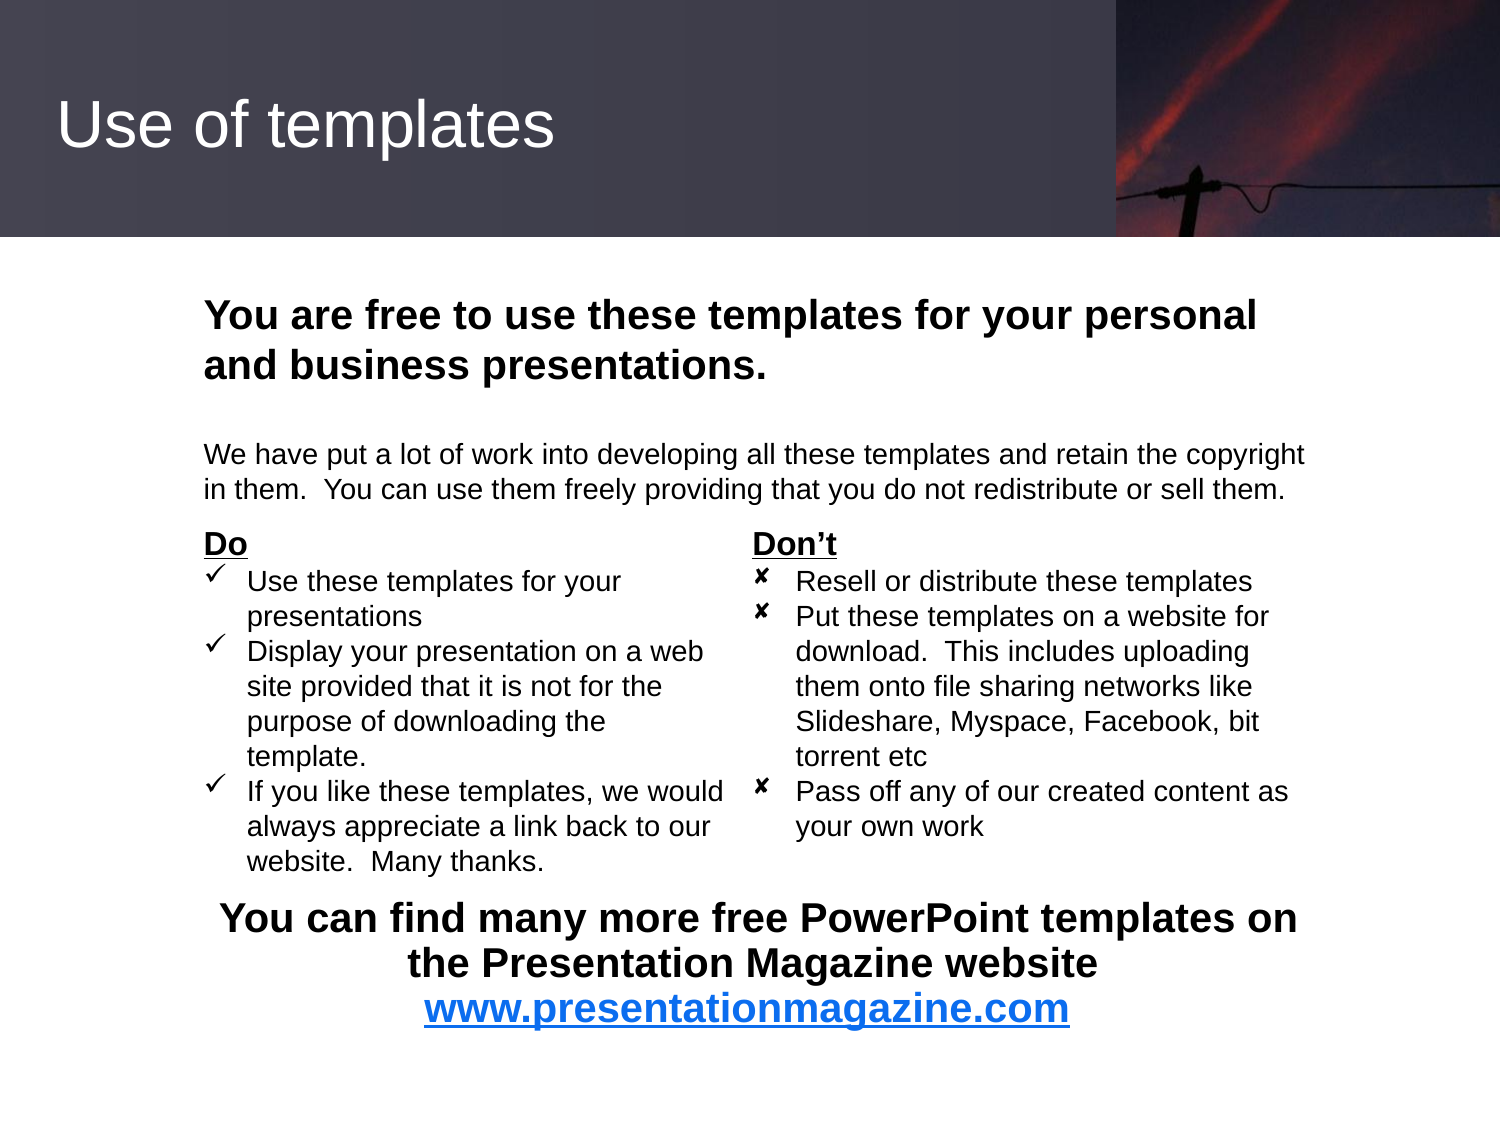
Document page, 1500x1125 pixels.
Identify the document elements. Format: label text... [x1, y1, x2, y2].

text_box You are free to use these templates for your personal and business presentations. [188, 280, 1329, 396]
title Use of templates [41, 45, 1164, 197]
text_box [88, 208, 1436, 1083]
text_box Don’t Resell or distribute these templates Put these templates on a website for download. This includes uploading them onto file sharing networks like Slideshare, Myspace, Facebook, bit torrent etc Pass off any of our created content as your own work [737, 515, 1335, 850]
picture [1116, 0, 1500, 237]
text_box Do Use these templates for your presentations Display your presentation on a web site provided that it is not for the purpose of downloading the template. If you like these templates, we would always appreciate a link back to our website. Many thanks. [188, 515, 749, 889]
text_box You can find many more free PowerPoint templates on the Presentation Magazine website www.presentationmagazine.com [171, 889, 1347, 1040]
text_box We have put a lot of work into developing all these templates and retain the copyright in them. You can use them freely providing that you do not redistribute or sell them. [188, 427, 1325, 513]
